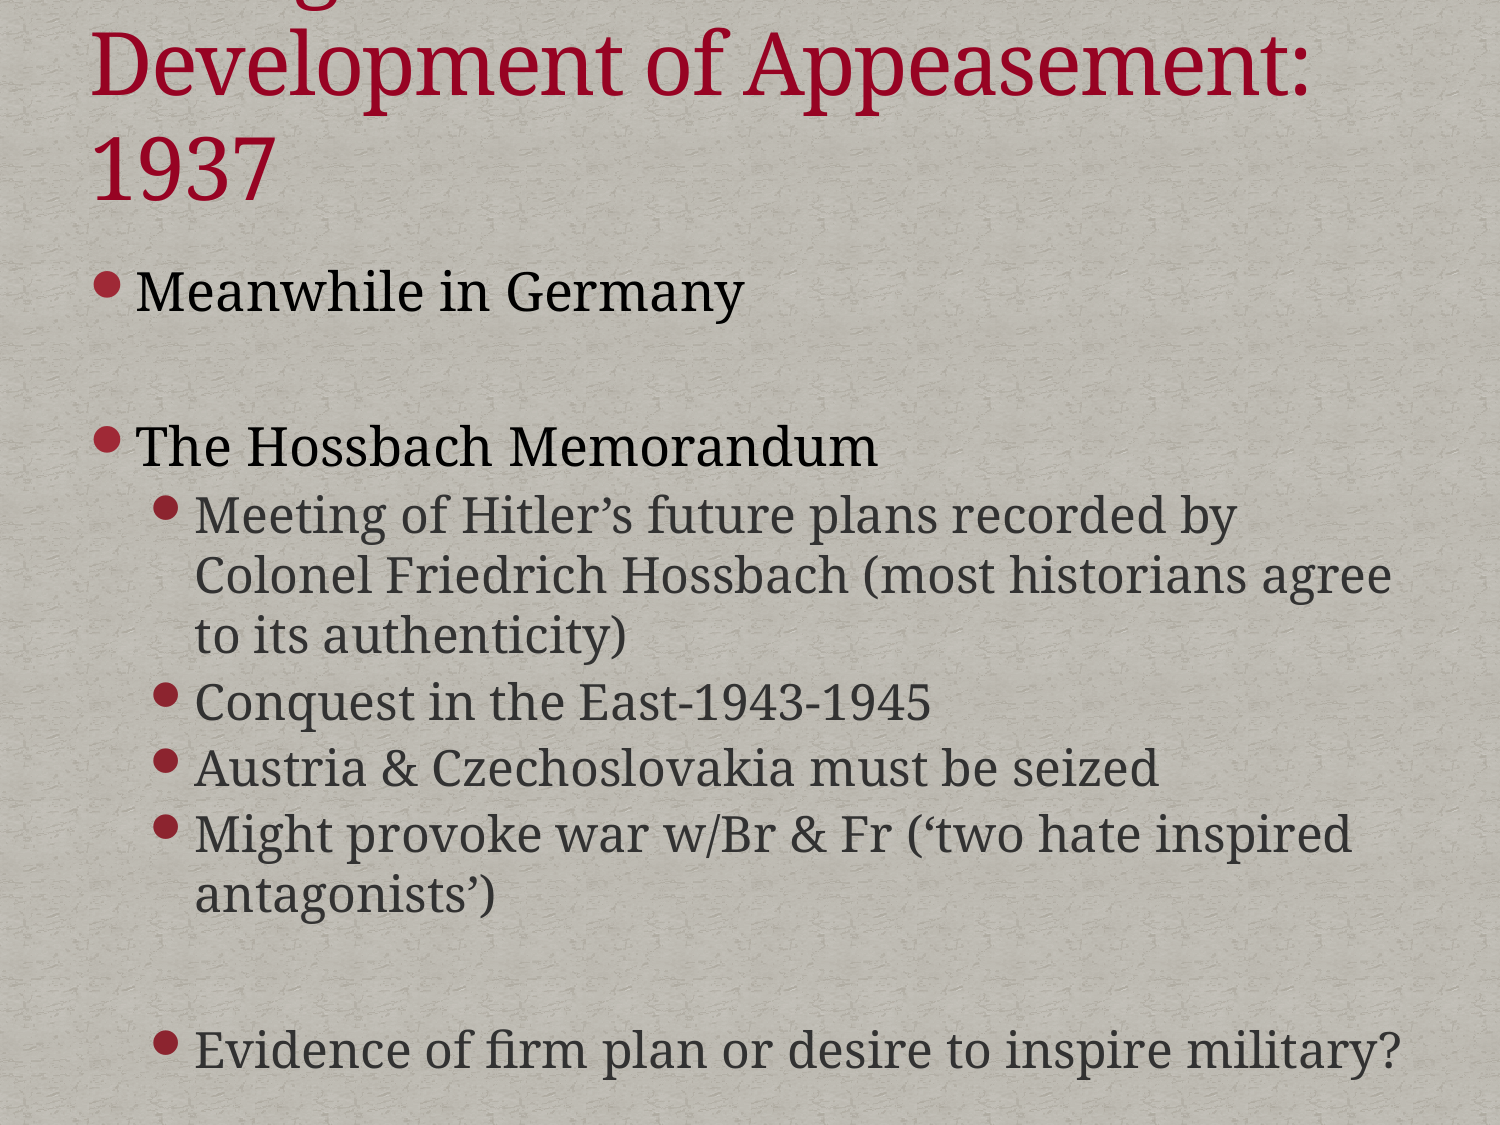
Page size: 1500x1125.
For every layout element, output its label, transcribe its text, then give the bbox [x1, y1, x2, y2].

title Foreign Policies & the Development of Appeasement: 1937 [74, 0, 1425, 225]
list Meanwhile in Germany The Hossbach Memorandum Meeting of Hitler’s future plans recorded by Colonel Friedrich Hossbach (most historians agree to its authenticity) Conquest in the East-1943-1945 Austria & Czechoslovakia must be seized Might provoke war w/Br & Fr (‘two hate inspired antagonists’) Evidence of firm plan or desire to inspire military? [75, 249, 1425, 1125]
